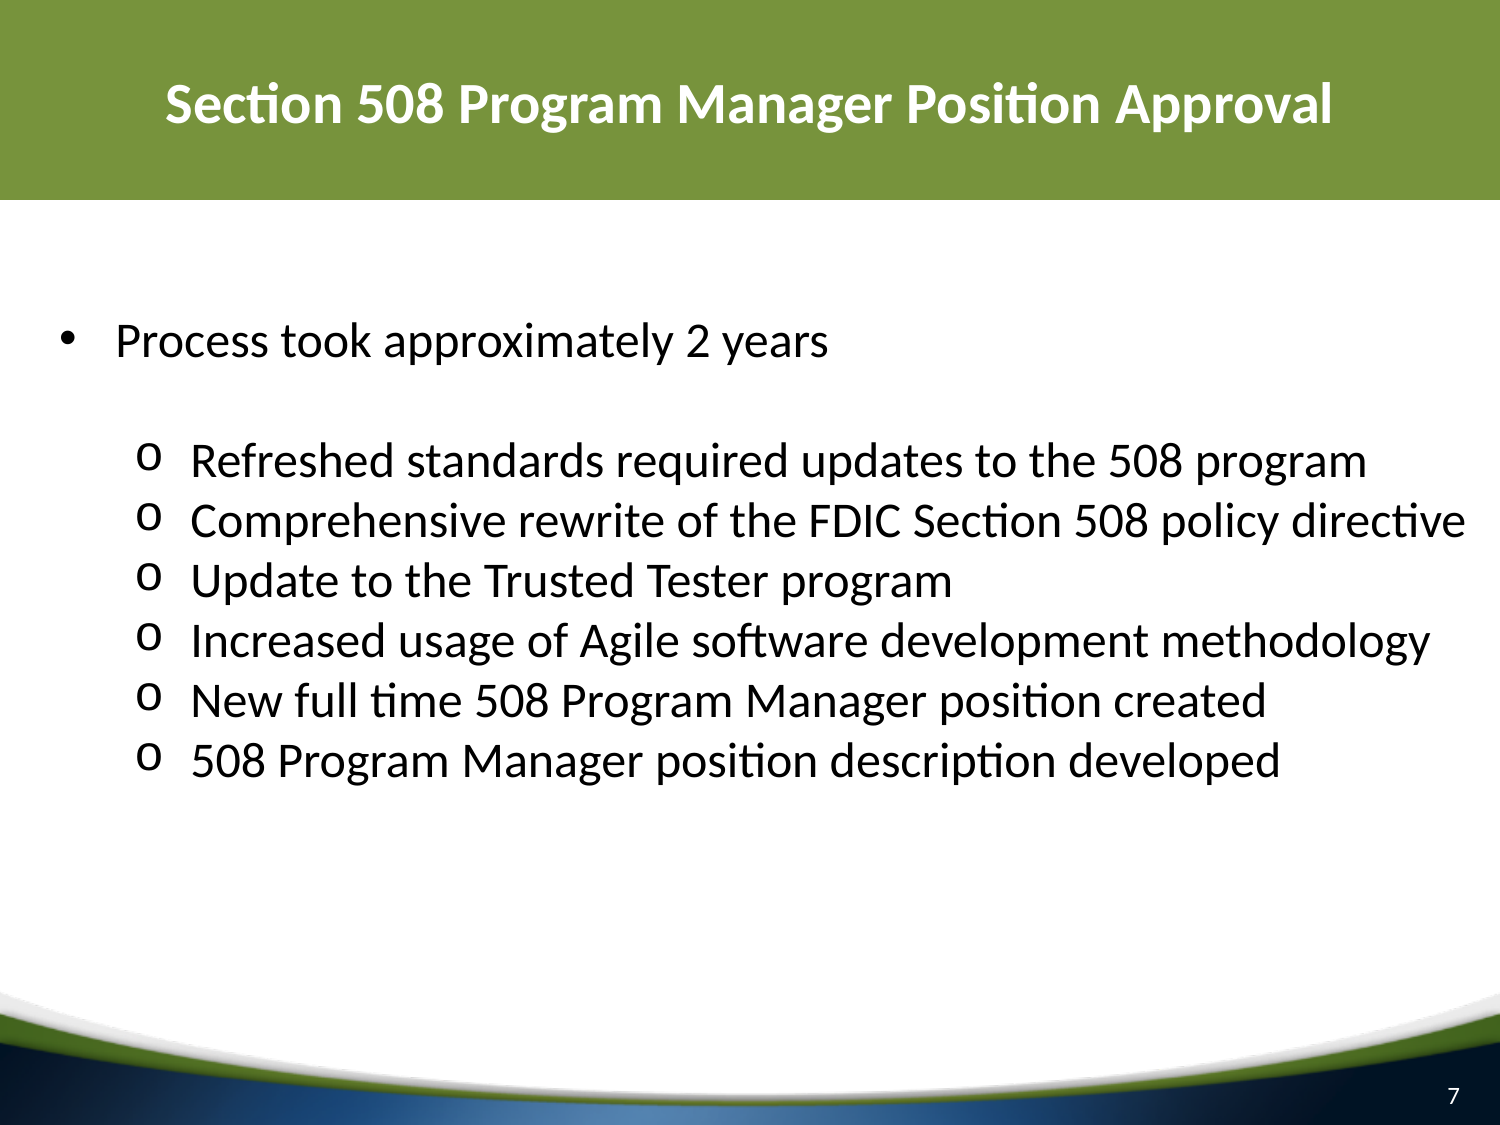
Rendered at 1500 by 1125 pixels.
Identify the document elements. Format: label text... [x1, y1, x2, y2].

slide_number 7 [1337, 1065, 1475, 1125]
text_box Process took approximately 2 years Refreshed standards required updates to the 508 program Comprehensive rewrite of the FDIC Section 508 policy directive Update to the Trusted Tester program Increased usage of Agile software development methodology New full time 508 Program Manager position created 508 Program Manager position description developed [44, 299, 1483, 795]
picture [0, 974, 1500, 1125]
title Section 508 Program Manager Position Approval [0, 0, 1500, 200]
